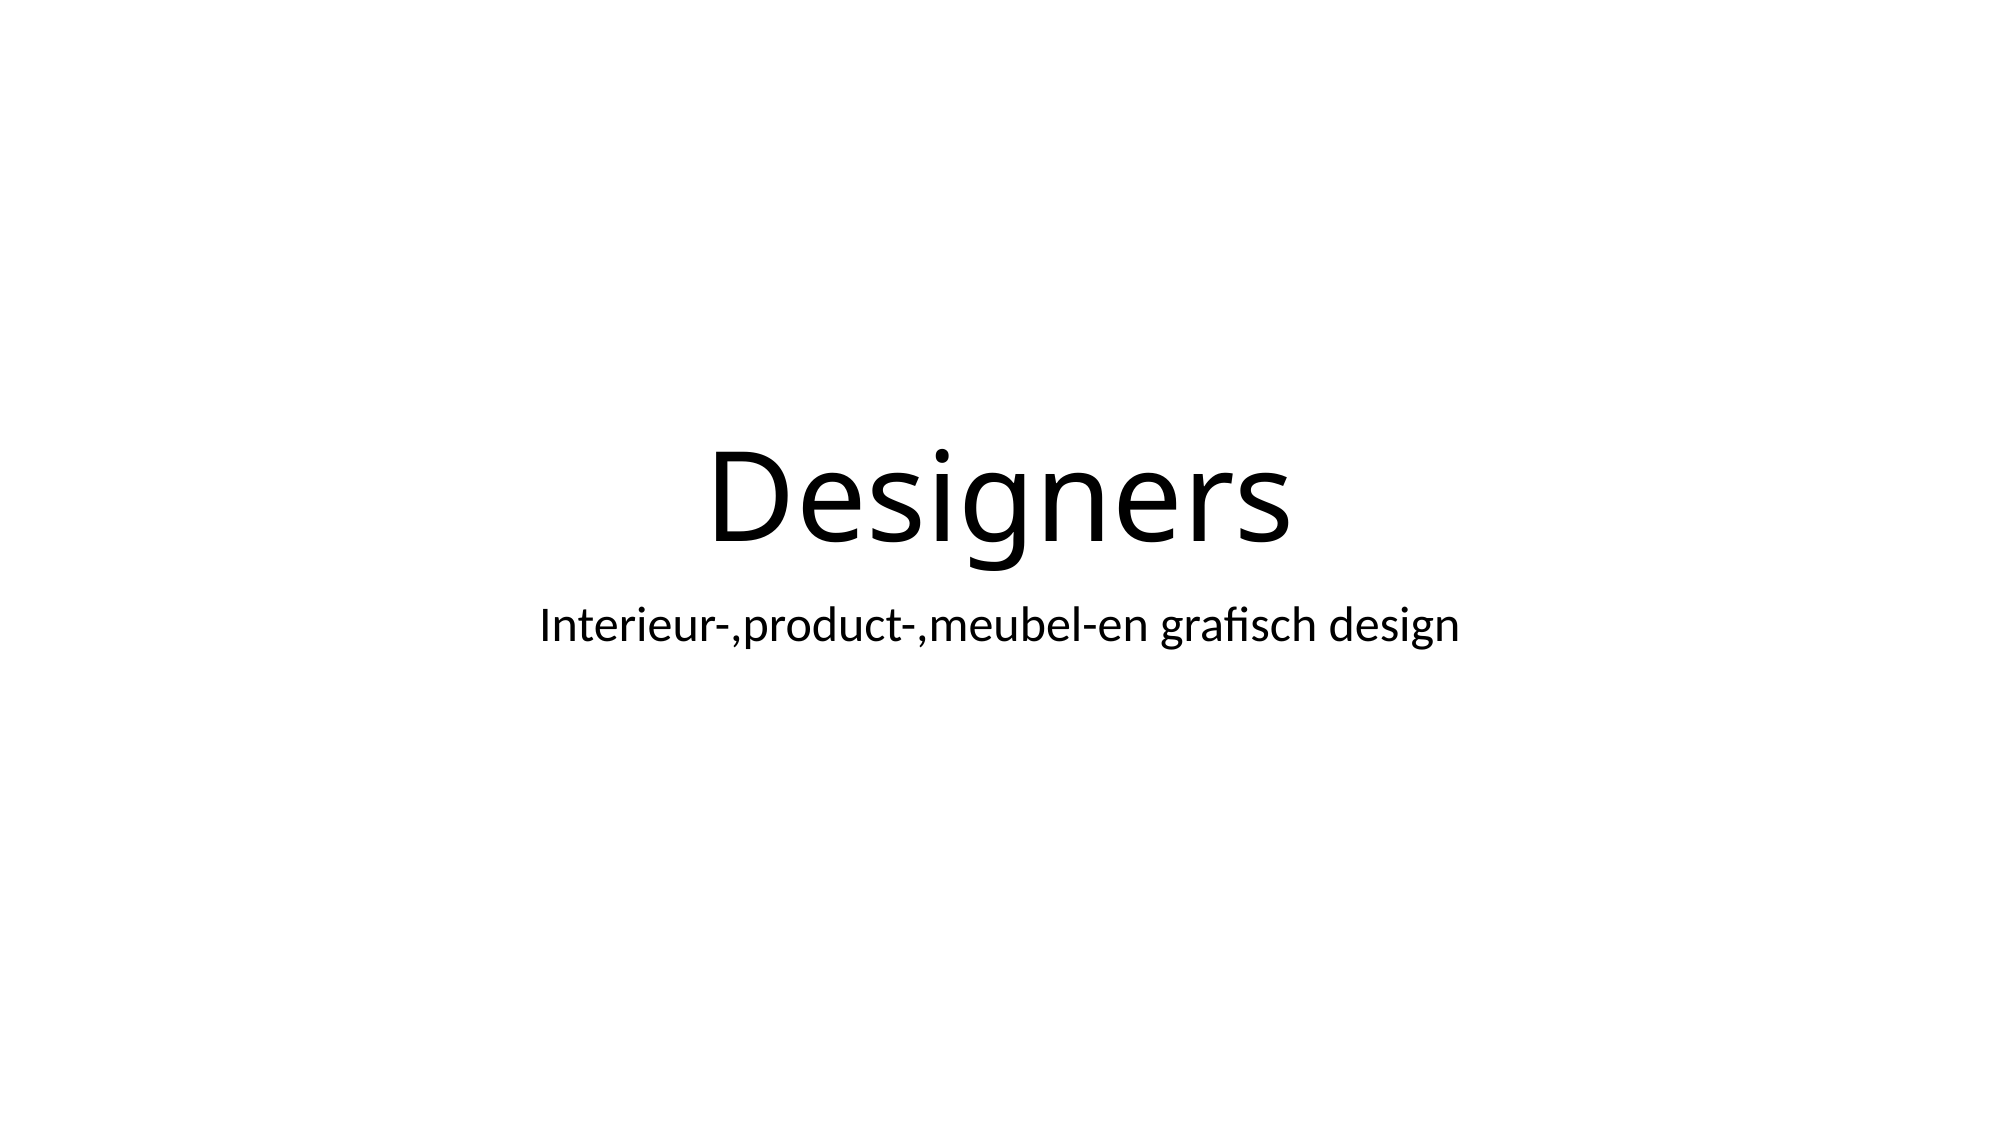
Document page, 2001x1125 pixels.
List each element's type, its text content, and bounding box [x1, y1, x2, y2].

title Designers [249, 184, 1750, 576]
subtitle Interieur-,product-,meubel-en grafisch design [249, 590, 1750, 863]
